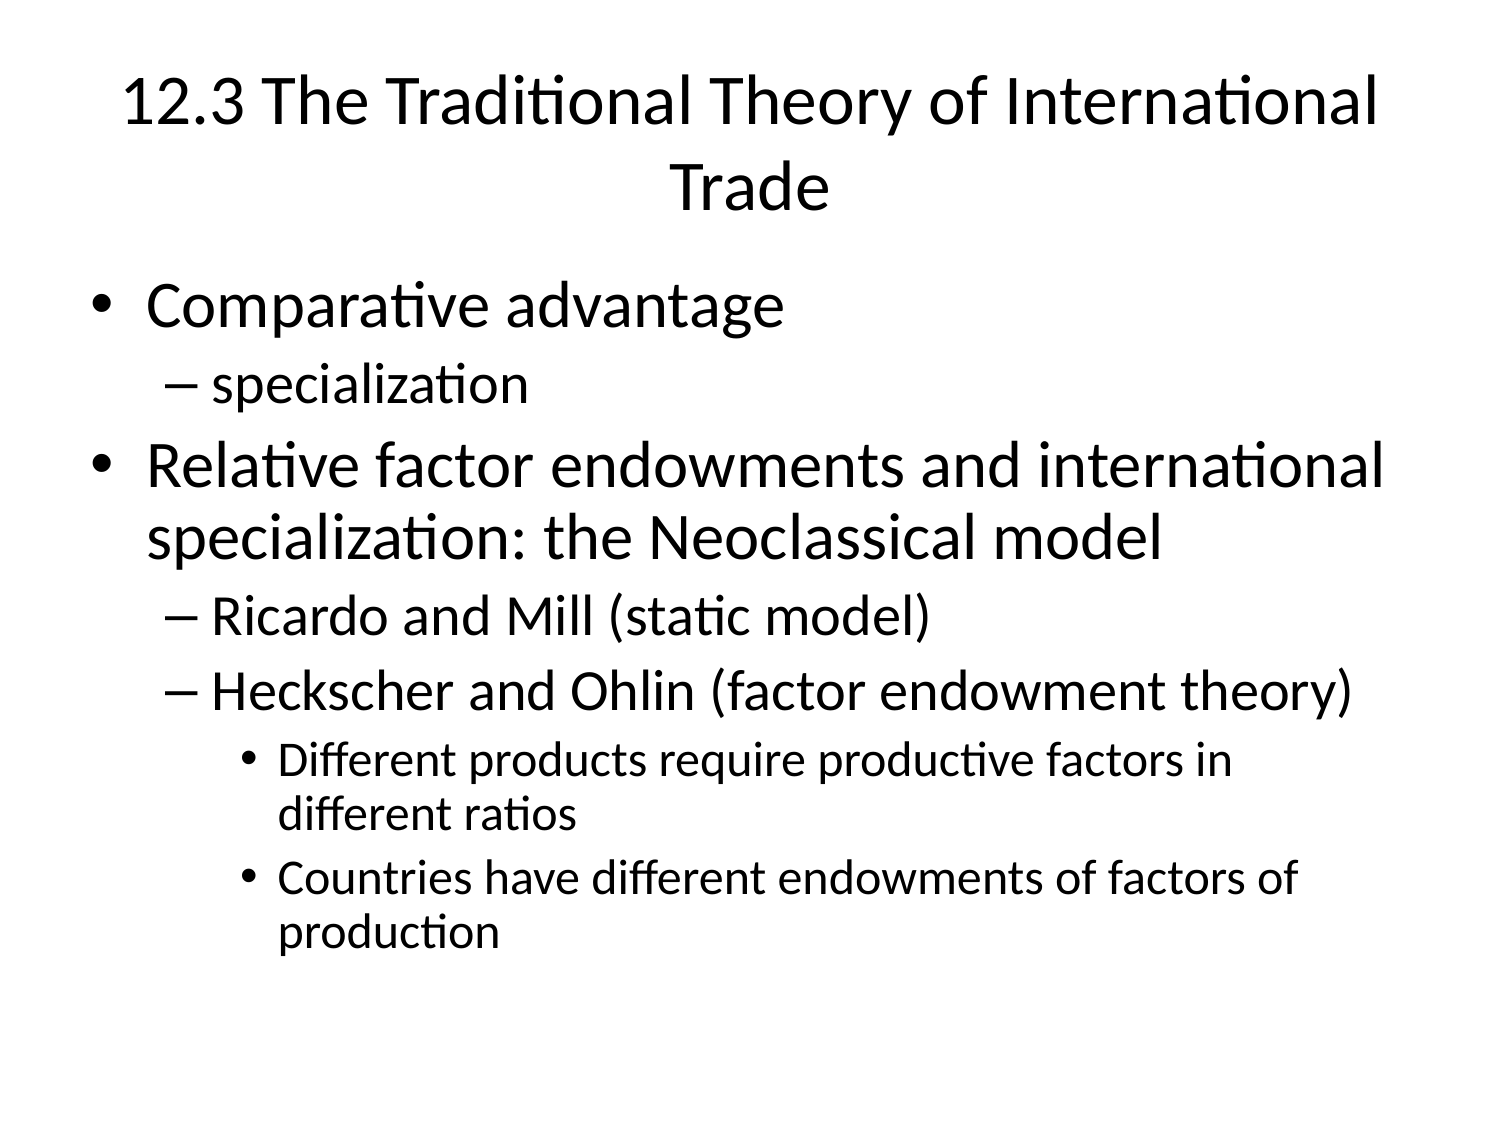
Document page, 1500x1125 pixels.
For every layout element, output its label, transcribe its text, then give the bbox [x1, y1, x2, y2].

list Comparative advantage specialization Relative factor endowments and international specialization: the Neoclassical model Ricardo and Mill (static model) Heckscher and Ohlin (factor endowment theory) Different products require productive factors in different ratios Countries have different endowments of factors of production [75, 262, 1425, 1005]
title 12.3 The Traditional Theory of International Trade [75, 45, 1425, 233]
